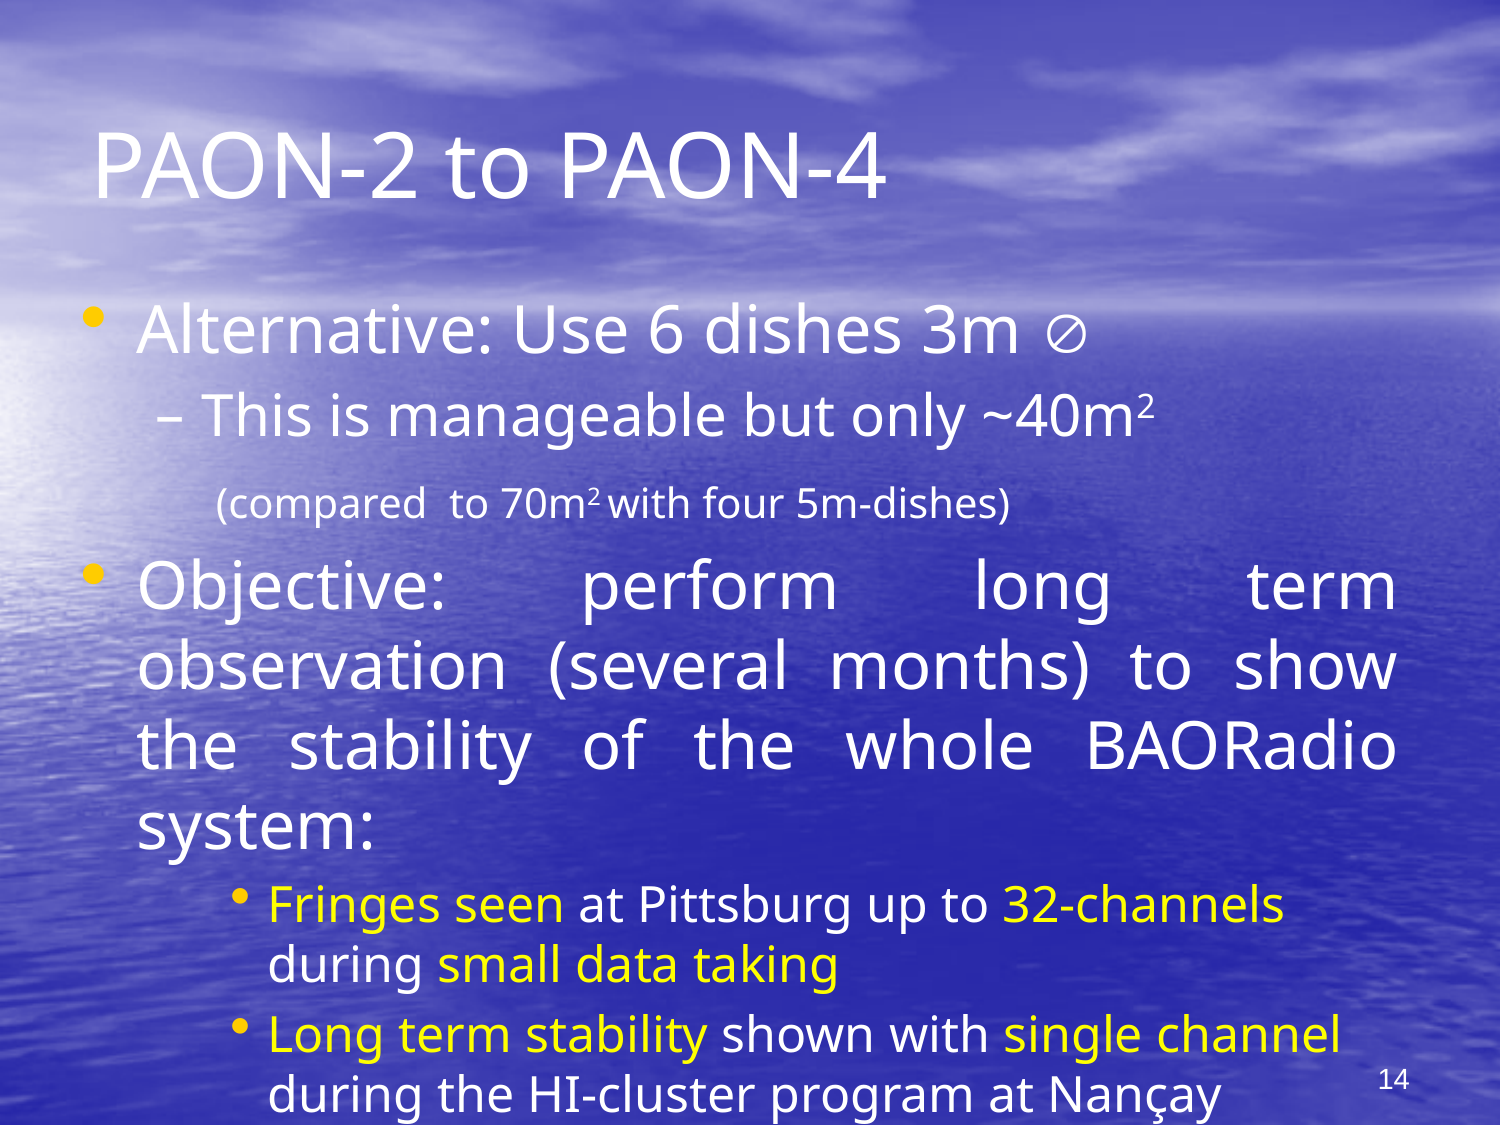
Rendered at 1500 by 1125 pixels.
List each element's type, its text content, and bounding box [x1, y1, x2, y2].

slide_number 14 [1074, 1024, 1426, 1103]
title PAON-2 to PAON-4 [74, 47, 1426, 276]
list Alternative: Use 6 dishes 3m  This is manageable but only ~40m2 (compared to 70m2 with four 5m-dishes) Objective: perform long term observation (several months) to show the stability of the whole BAORadio system: Fringes seen at Pittsburg up to 32-channels during small data taking Long term stability shown with single channel during the HI-cluster program at Nançay [64, 278, 1416, 1000]
